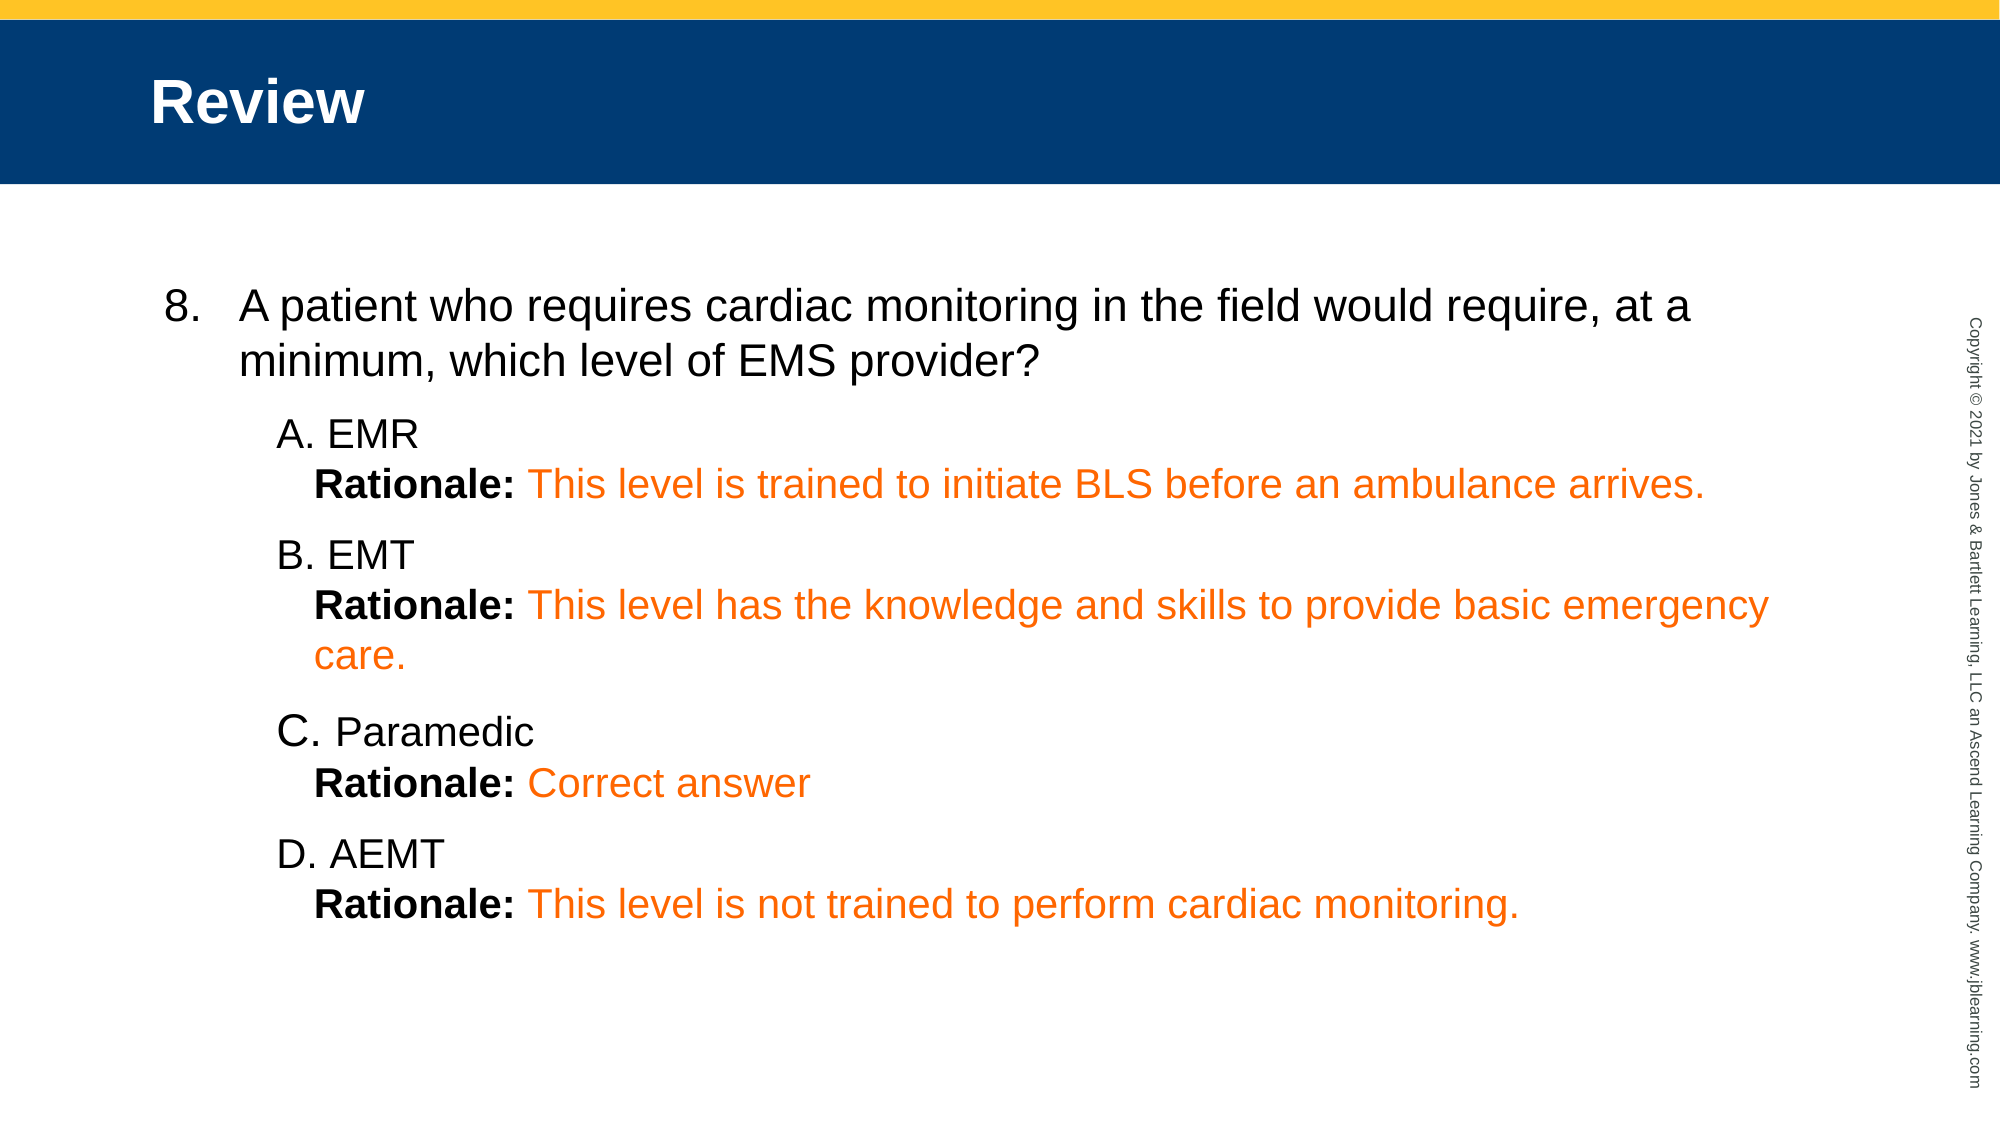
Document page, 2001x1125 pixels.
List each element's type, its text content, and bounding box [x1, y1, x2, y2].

title Review [0, 19, 2000, 185]
list A patient who requires cardiac monitoring in the field would require, at a minimum, which level of EMS provider? EMR Rationale: This level is trained to initiate BLS before an ambulance arrives. EMT Rationale: This level has the knowledge and skills to provide basic emergency care. Paramedic Rationale: Correct answer AEMT Rationale: This level is not trained to perform cardiac monitoring. [148, 245, 1849, 1034]
